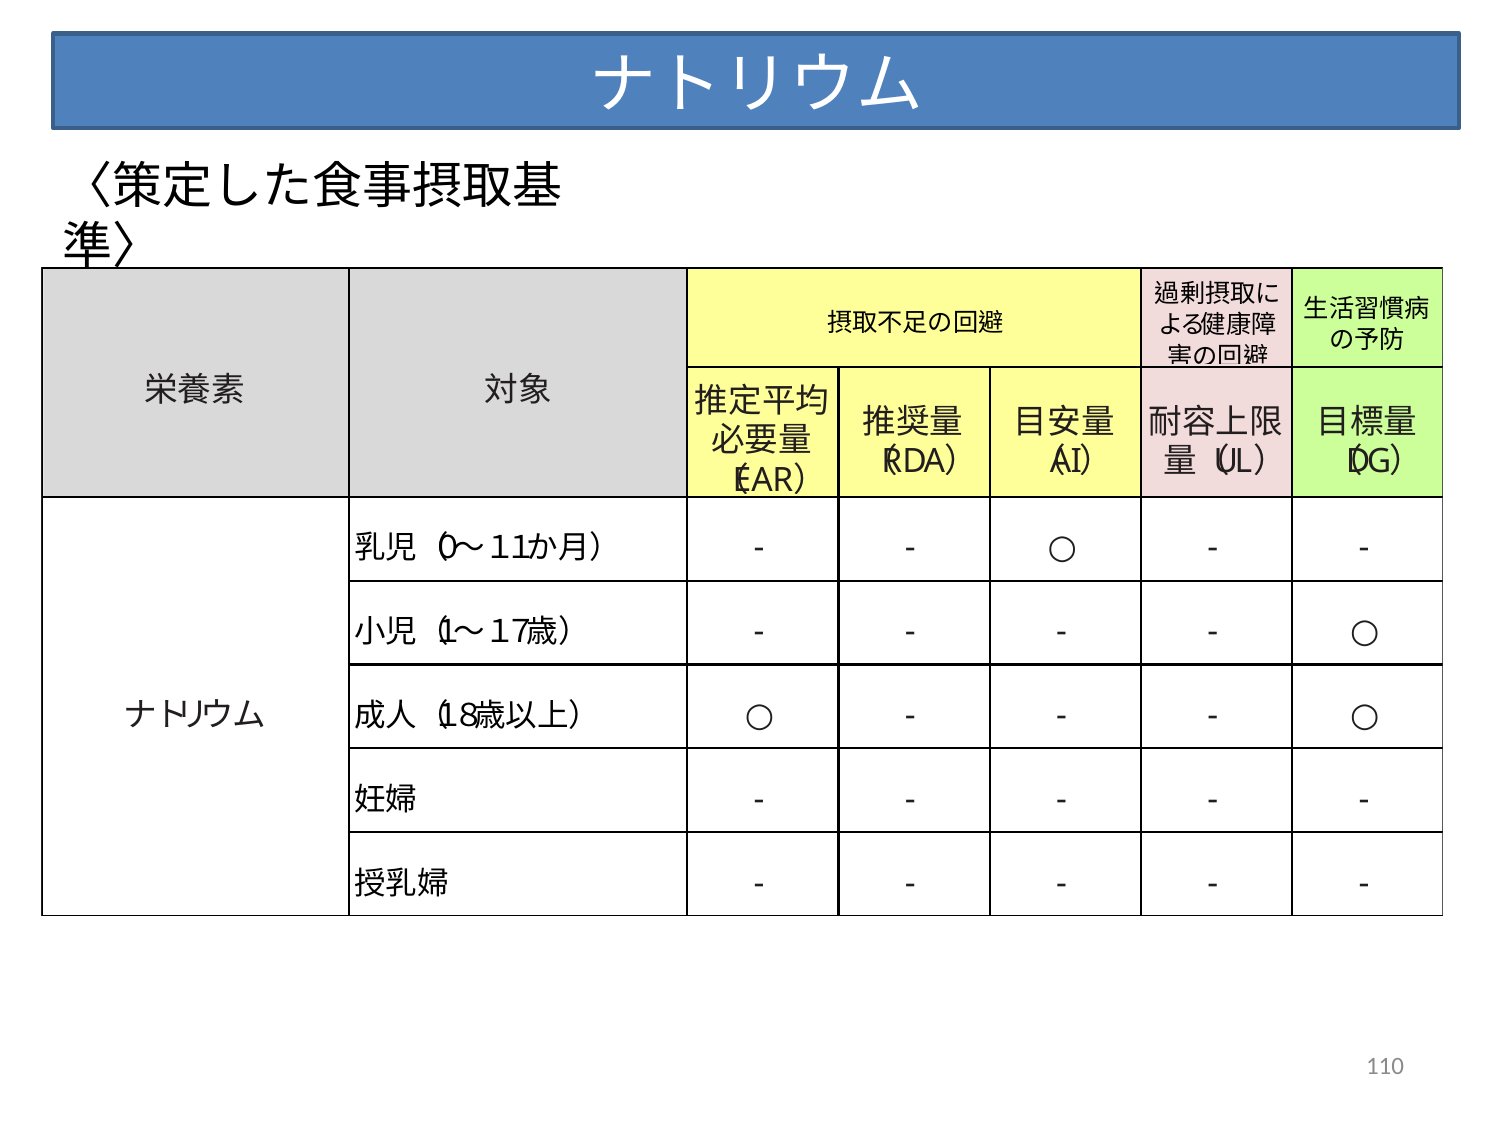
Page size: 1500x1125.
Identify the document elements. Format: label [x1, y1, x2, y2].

text_box [47, 146, 651, 266]
slide_number [1069, 1035, 1420, 1095]
picture [40, 266, 1447, 920]
text_box [51, 31, 1461, 130]
